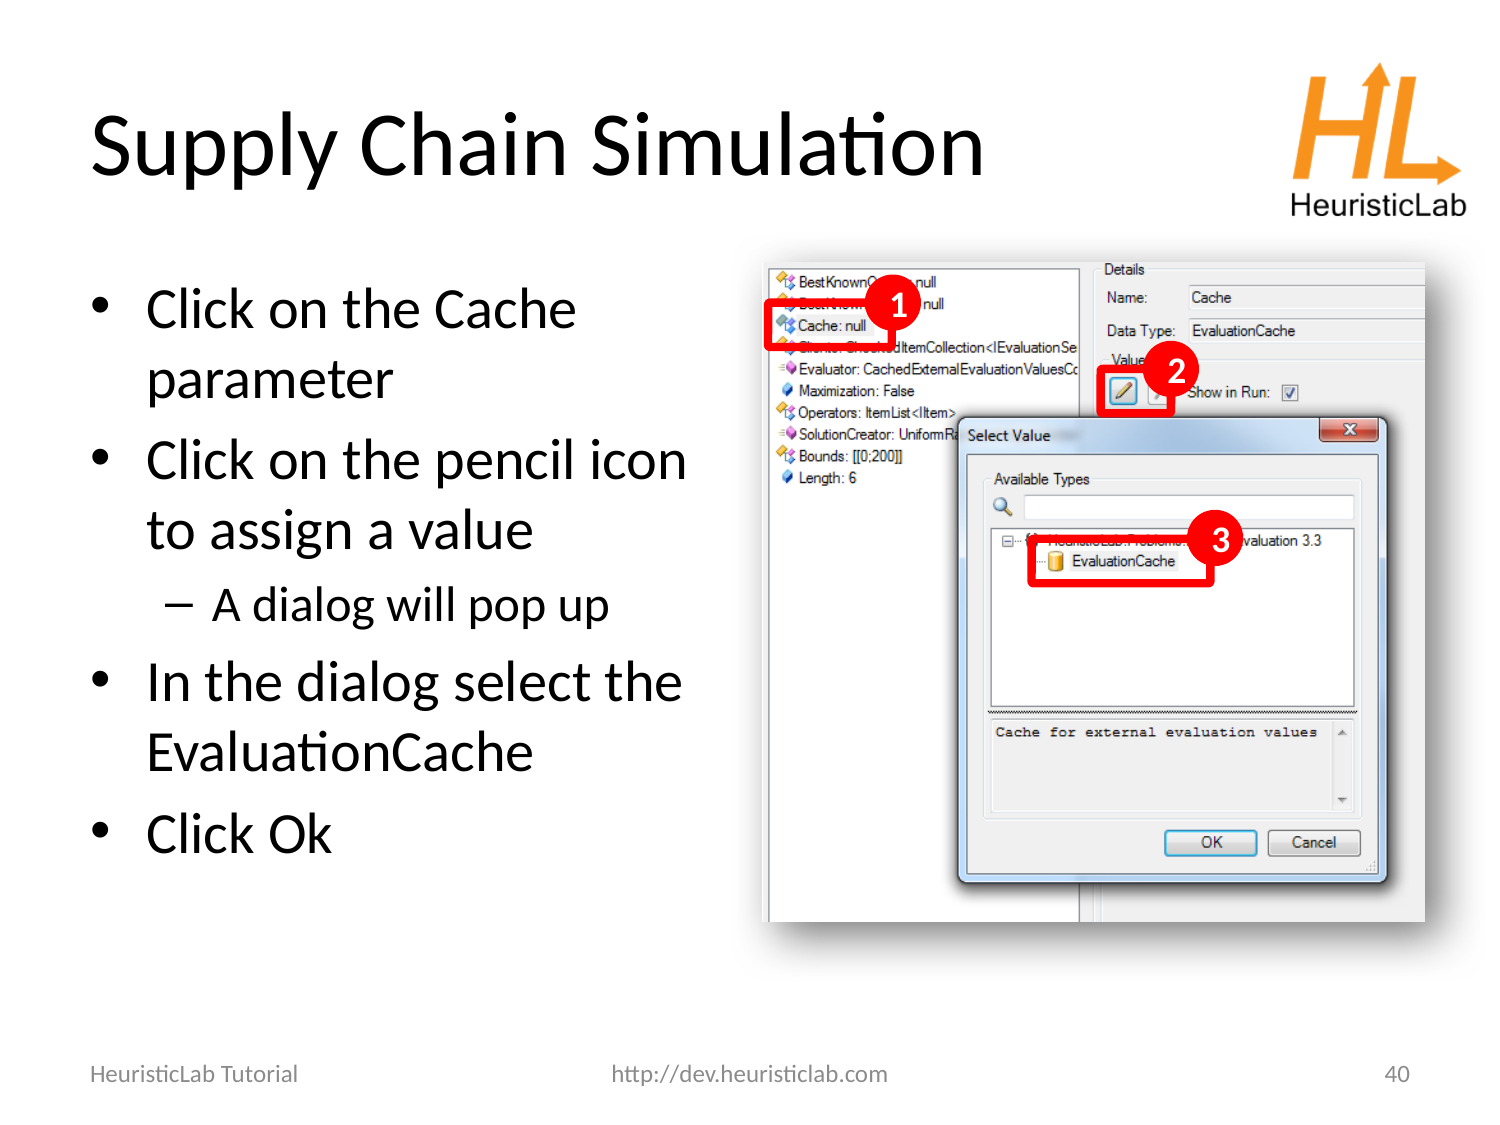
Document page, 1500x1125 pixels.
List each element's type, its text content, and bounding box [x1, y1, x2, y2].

title Supply Chain Simulation [75, 45, 1282, 233]
footer http://dev.heuristiclab.com [512, 1042, 988, 1103]
list Click on the Cache parameter Click on the pencil icon to assign a value A dialog will pop up In the dialog select the EvaluationCache Click Ok [75, 262, 738, 1005]
picture [1281, 27, 1474, 244]
slide_number HeuristicLab Tutorial [75, 1042, 425, 1103]
slide_number 40 [1074, 1042, 1425, 1103]
picture [762, 262, 1426, 922]
